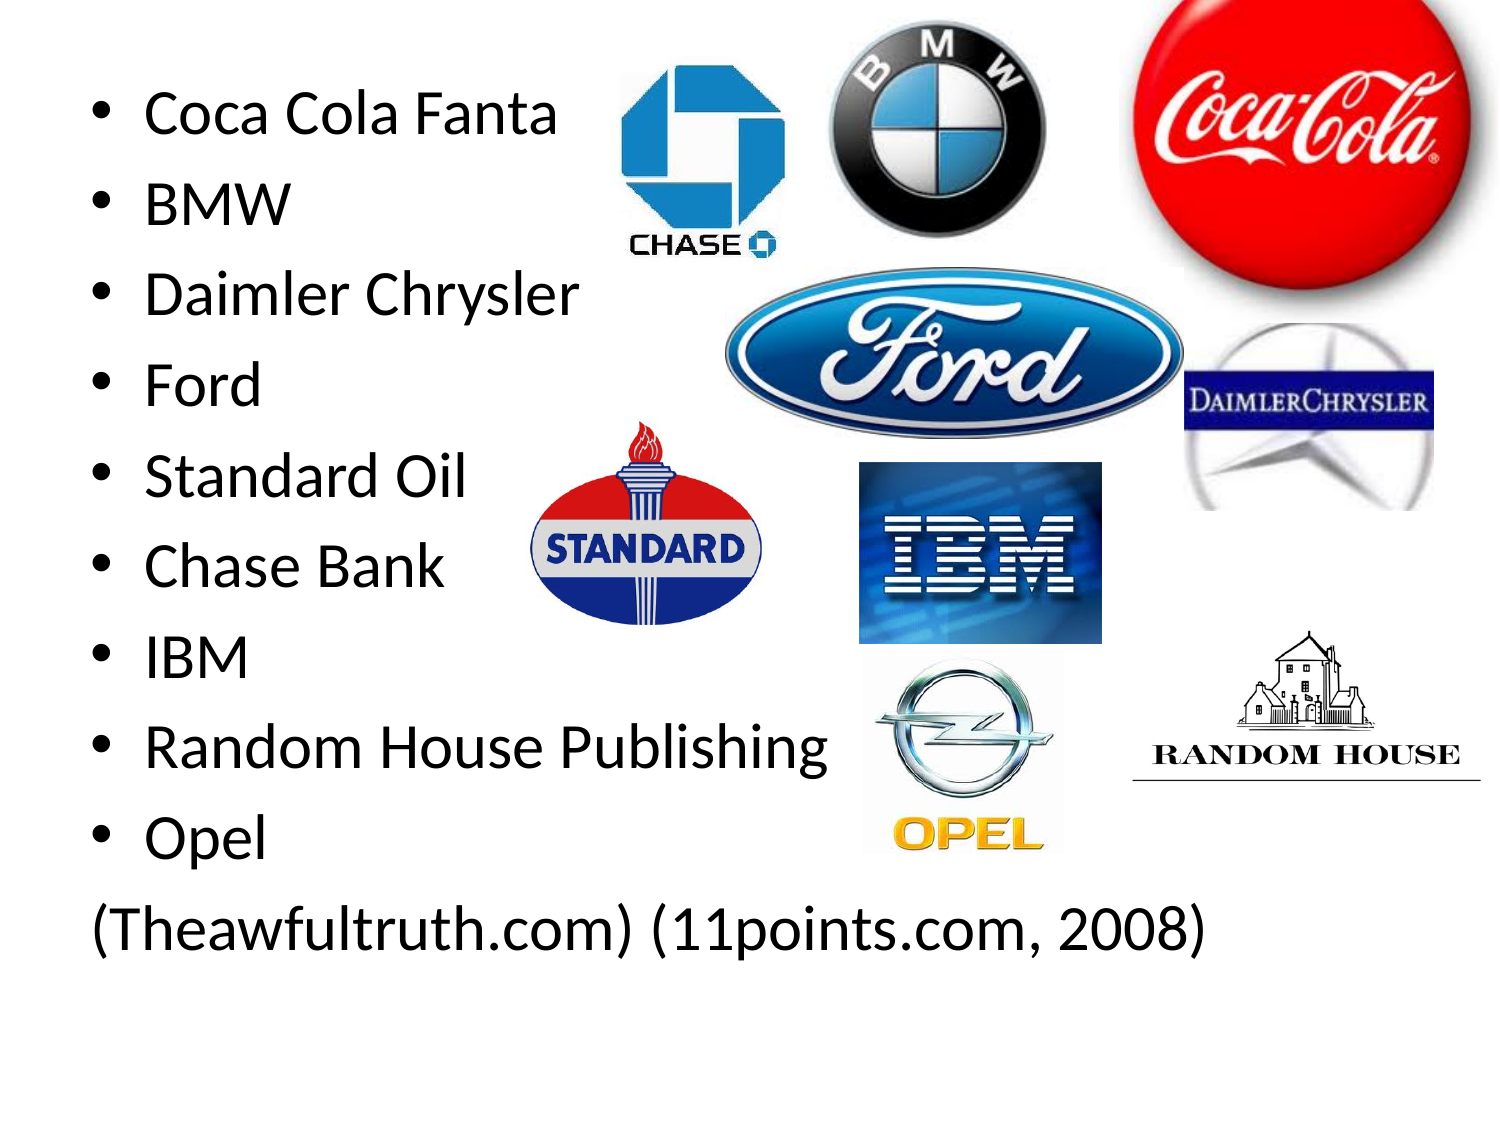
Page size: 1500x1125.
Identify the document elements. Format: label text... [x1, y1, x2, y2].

picture [1115, 619, 1498, 783]
picture [824, 16, 1051, 243]
list Coca Cola Fanta BMW Daimler Chrysler Ford Standard Oil Chase Bank IBM Random House Publishing Opel (Theawfultruth.com) (11points.com, 2008) [75, 62, 1450, 975]
picture [524, 0, 1500, 630]
picture [859, 462, 1102, 644]
picture [862, 651, 1064, 853]
